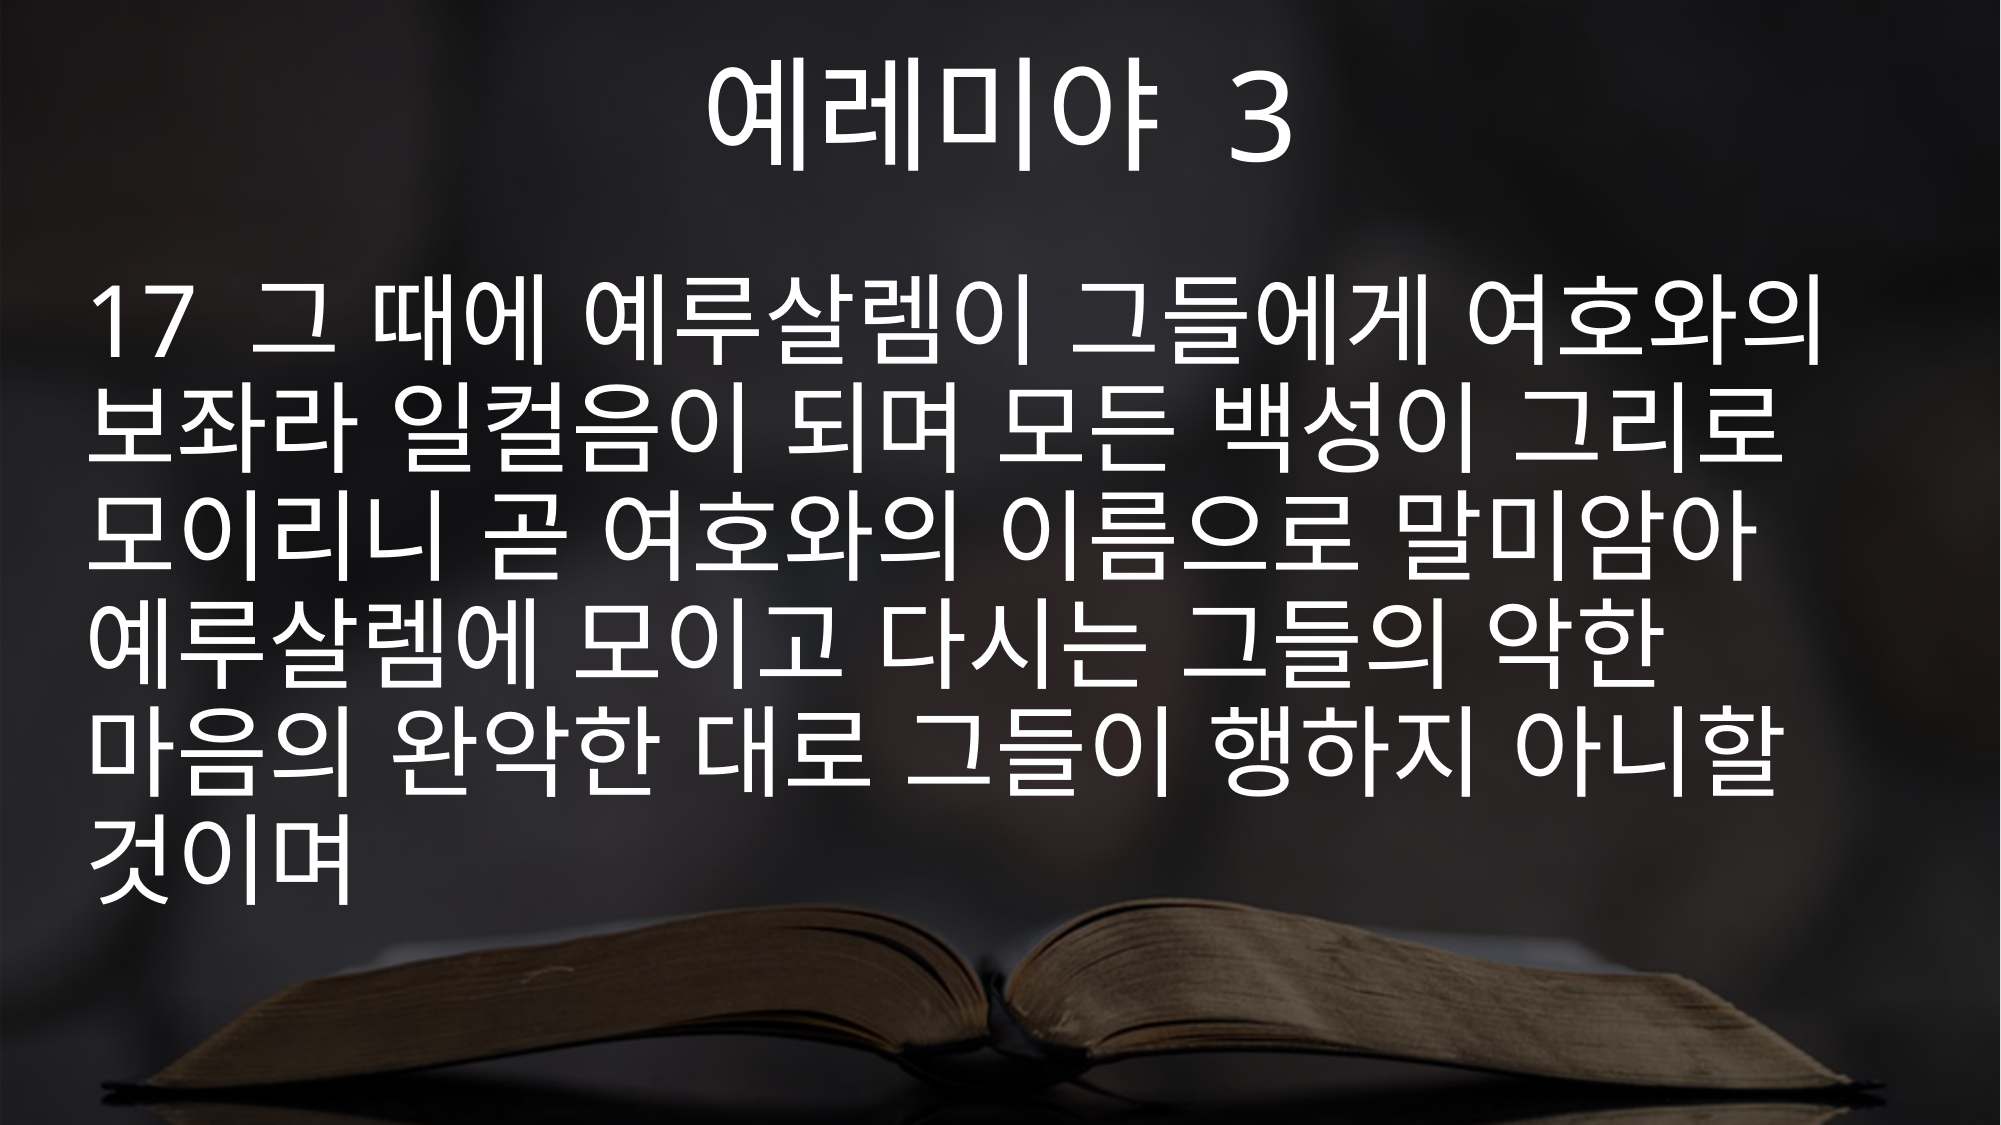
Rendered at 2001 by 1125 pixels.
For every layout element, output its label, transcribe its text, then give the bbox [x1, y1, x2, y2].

picture [0, 0, 2001, 1125]
list 17 그 때에 예루살렘이 그들에게 여호와의 보좌라 일컬음이 되며 모든 백성이 그리로 모이리니 곧 여호와의 이름으로 말미암아 예루살렘에 모이고 다시는 그들의 악한 마음의 완악한 대로 그들이 행하지 아니할 것이며 [69, 263, 1953, 423]
footer 예레미야 3 [0, 32, 2000, 192]
